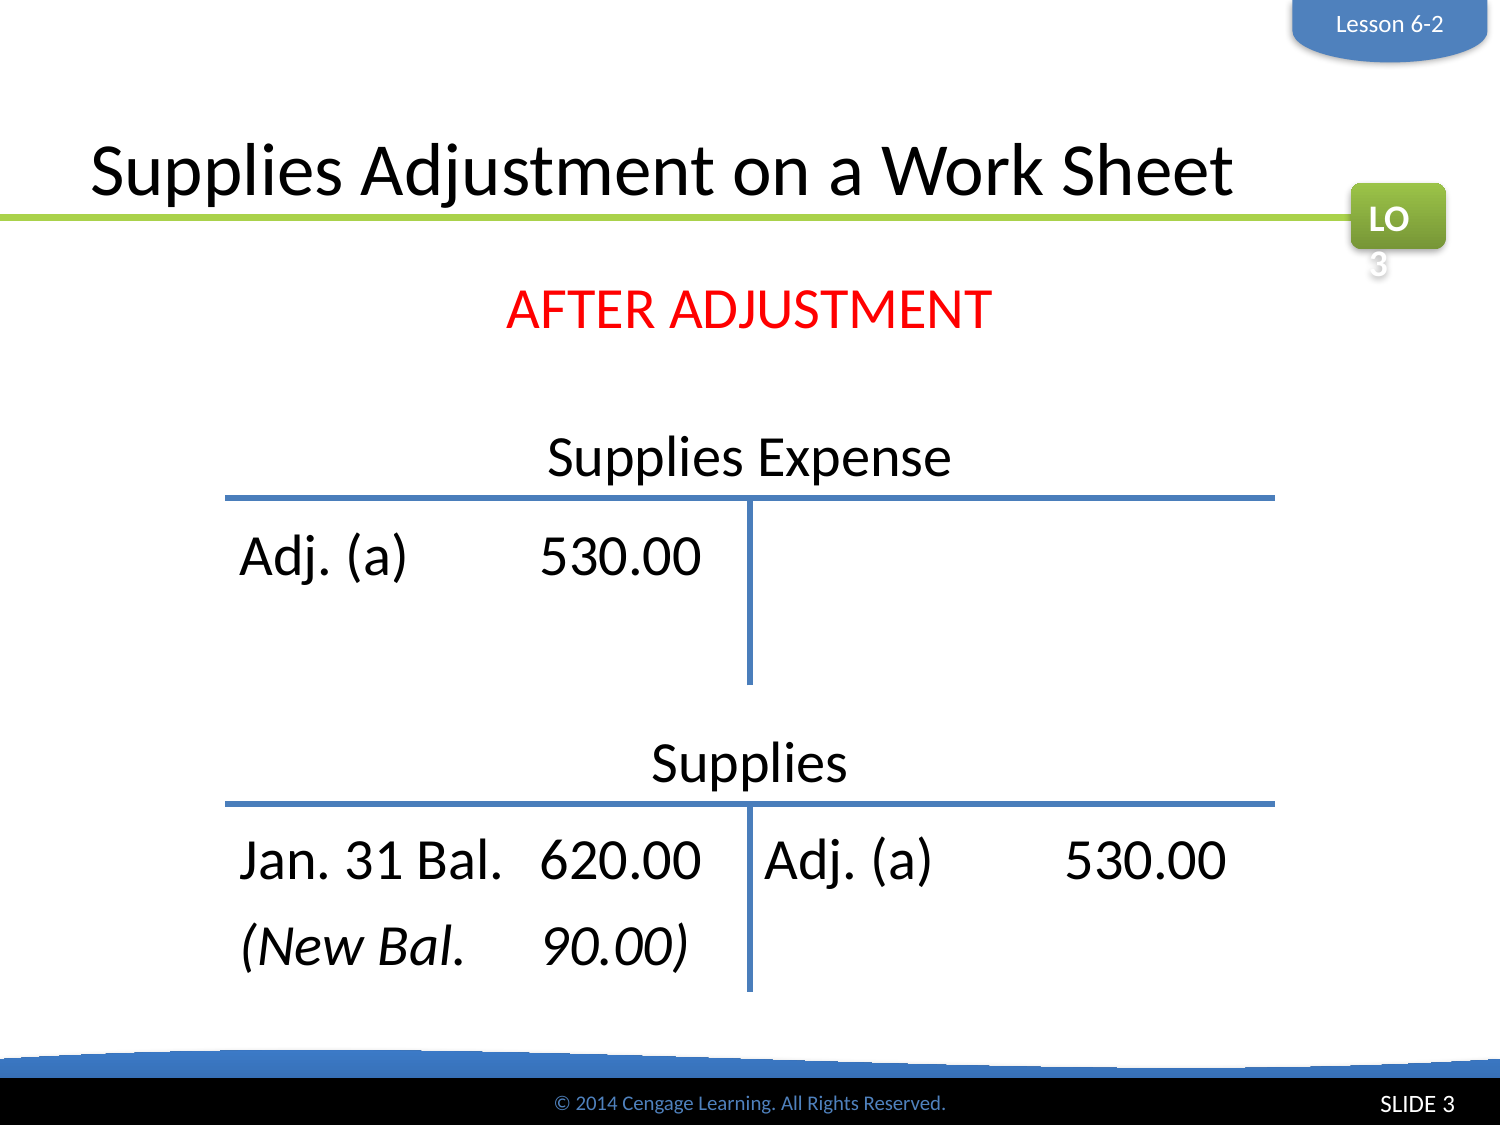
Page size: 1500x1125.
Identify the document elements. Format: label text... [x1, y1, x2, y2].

text_box LO3 [1350, 183, 1446, 250]
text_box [224, 691, 1276, 803]
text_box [224, 497, 1276, 686]
slide_number SLIDE 3 [1170, 1080, 1470, 1125]
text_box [1292, 0, 1488, 63]
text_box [224, 803, 1276, 992]
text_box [224, 262, 1276, 497]
title Supplies Adjustment on a Work Sheet [75, 29, 1350, 218]
